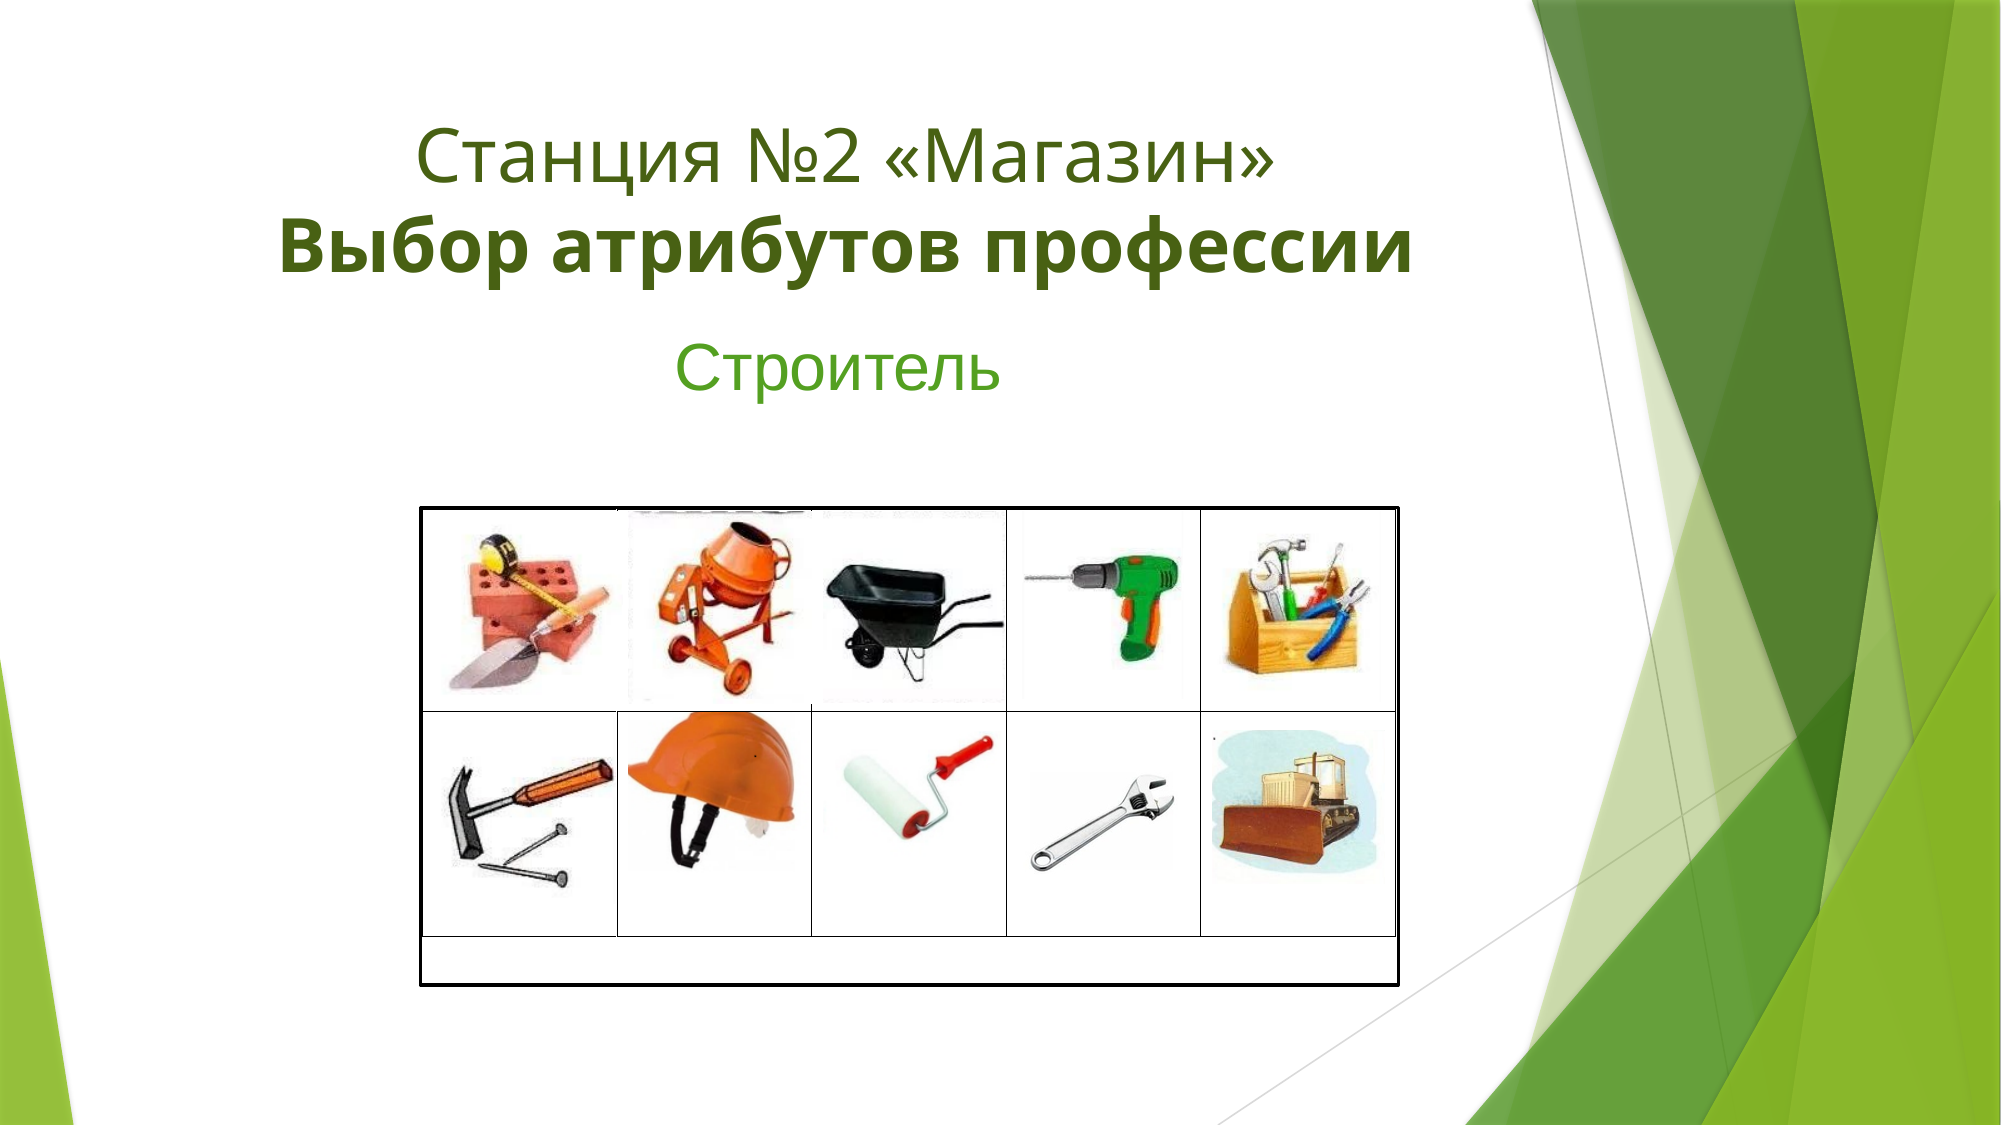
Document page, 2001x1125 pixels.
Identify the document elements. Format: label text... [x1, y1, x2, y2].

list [421, 508, 1398, 984]
title Станция №2 «Магазин» Выбор атрибутов профессии [141, 99, 1552, 317]
list Строитель [570, 316, 1108, 424]
